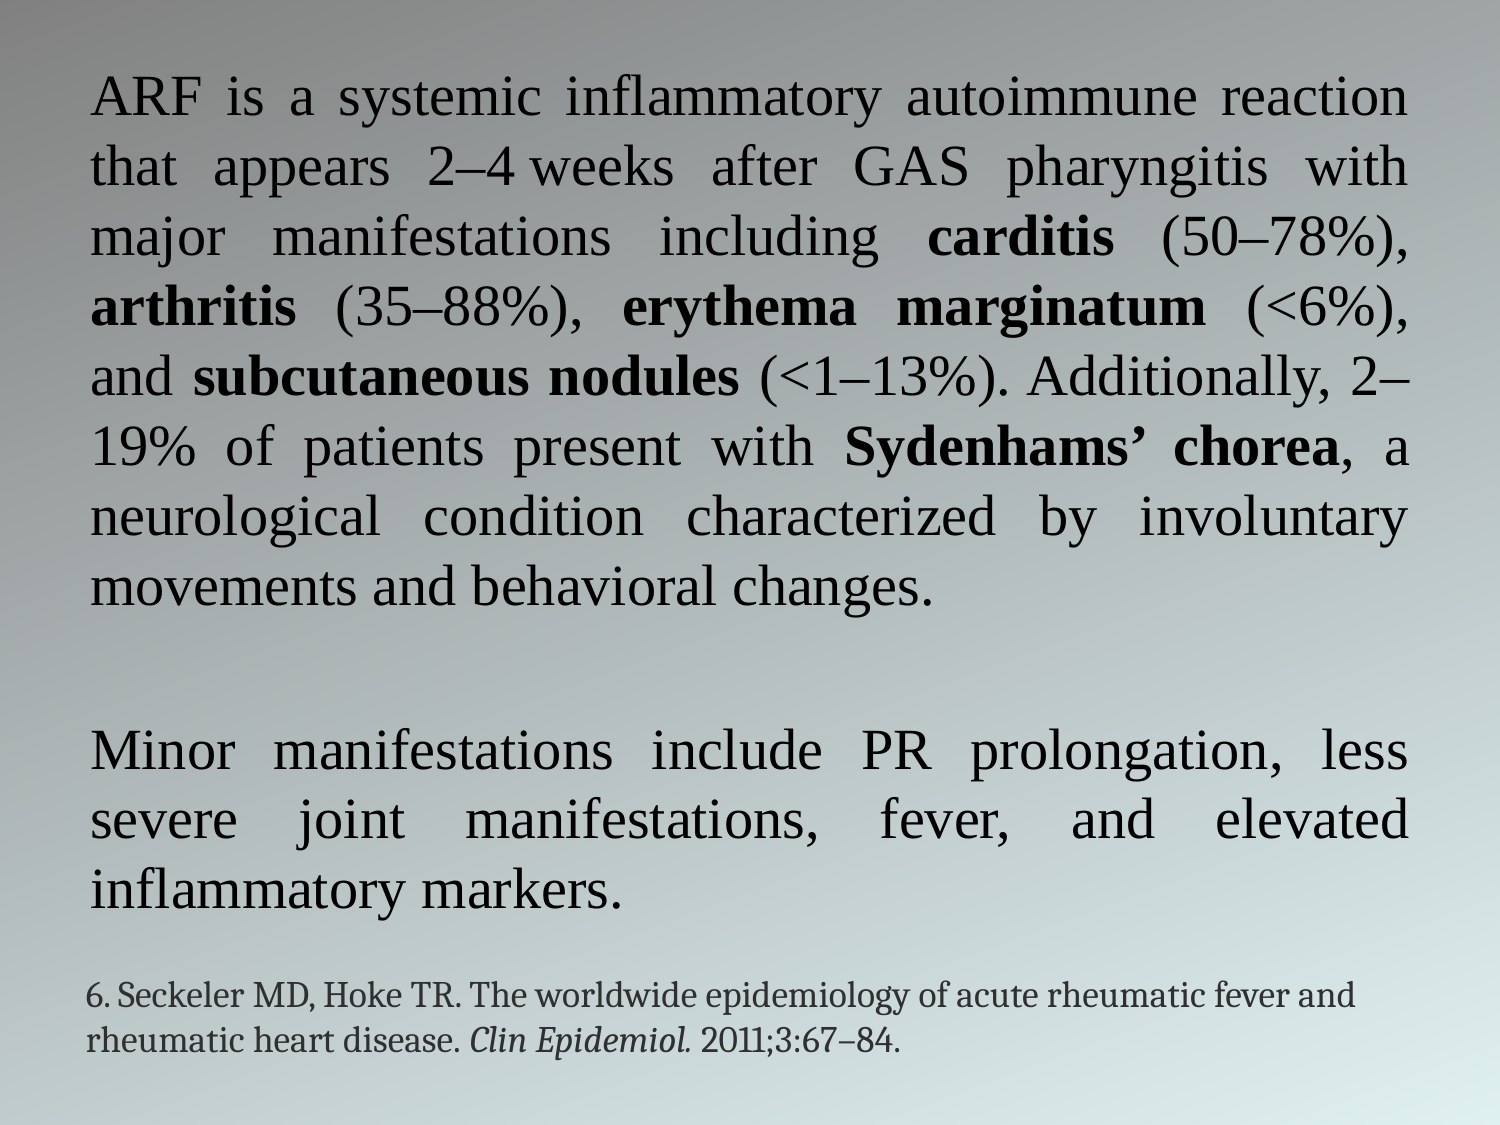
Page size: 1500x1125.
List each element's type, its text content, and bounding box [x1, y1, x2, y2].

list ARF is a systemic inflammatory autoimmune reaction that appears 2–4 weeks after GAS pharyngitis with major manifestations including carditis (50–78%), arthritis (35–88%), erythema marginatum (<6%), and subcutaneous nodules (<1–13%). Additionally, 2–19% of patients present with Sydenhams’ chorea, a neurological condition characterized by involuntary movements and behavioral changes. Minor manifestations include PR prolongation, less severe joint manifestations, fever, and elevated inflammatory markers. [75, 50, 1425, 793]
text_box 6. Seckeler MD, Hoke TR. The worldwide epidemiology of acute rheumatic fever and rheumatic heart disease. Clin Epidemiol. 2011;3:67–84. [71, 962, 1425, 1068]
